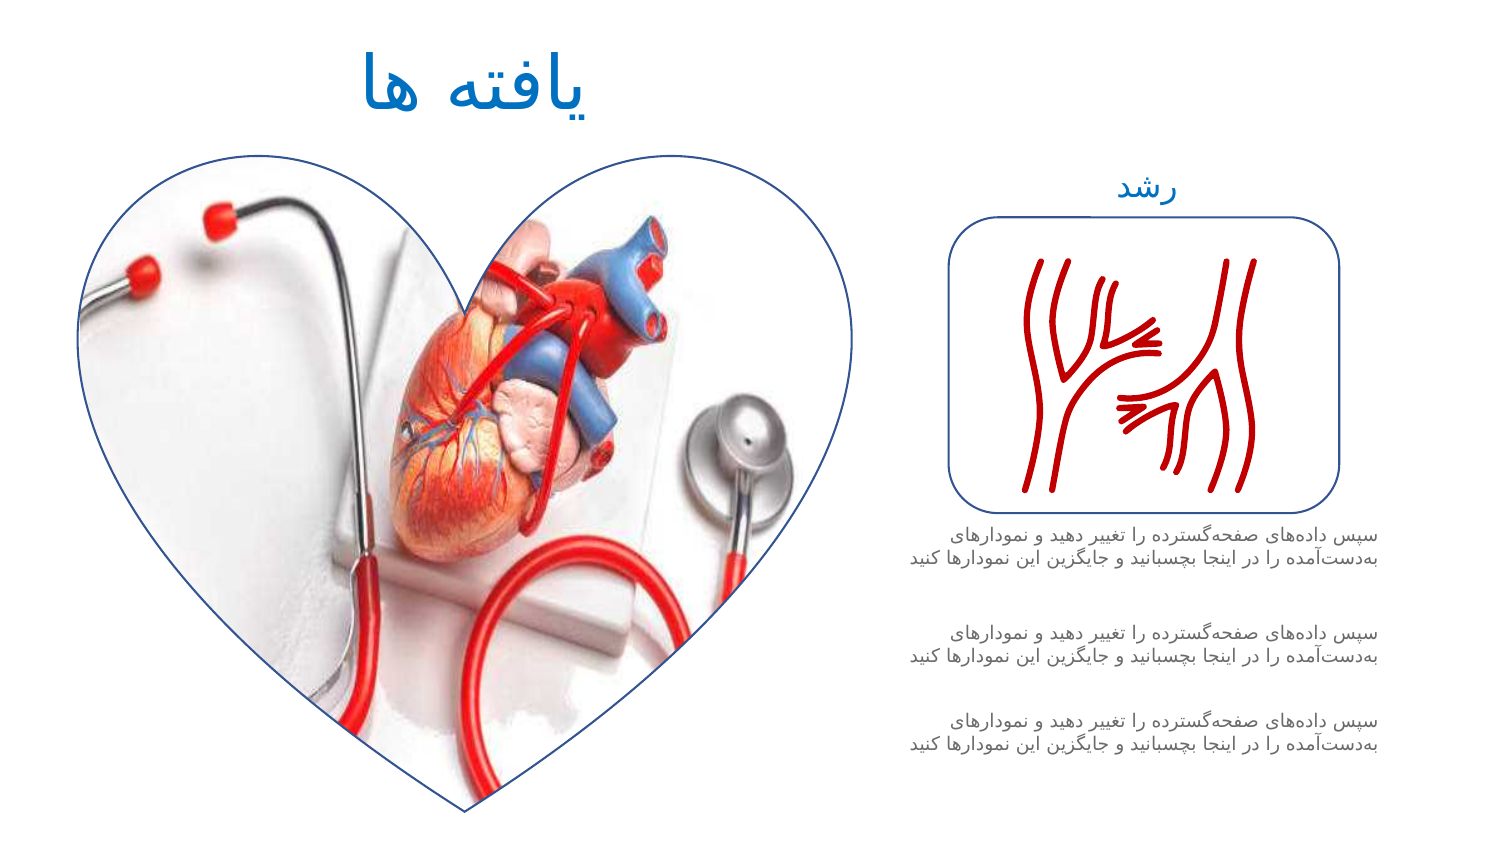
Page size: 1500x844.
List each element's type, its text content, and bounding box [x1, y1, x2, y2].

text_box سپس داده‌های صفحه‌گسترده را تغییر دهید و نمودارهای به‌دست‌آمده را در اینجا بچسبانید و جایگزین این نمودارها کنید [878, 693, 1410, 767]
text_box [947, 216, 1341, 507]
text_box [1021, 258, 1257, 494]
text_box رشد [834, 148, 1460, 197]
text_box سپس داده‌های صفحه‌گسترده را تغییر دهید و نمودارهای به‌دست‌آمده را در اینجا بچسبانید و جایگزین این نمودارها کنید [878, 507, 1410, 581]
title یافته ها [88, 19, 859, 114]
text_box سپس داده‌های صفحه‌گسترده را تغییر دهید و نمودارهای به‌دست‌آمده را در اینجا بچسبانید و جایگزین این نمودارها کنید [878, 606, 1410, 679]
text_box [76, 154, 853, 813]
